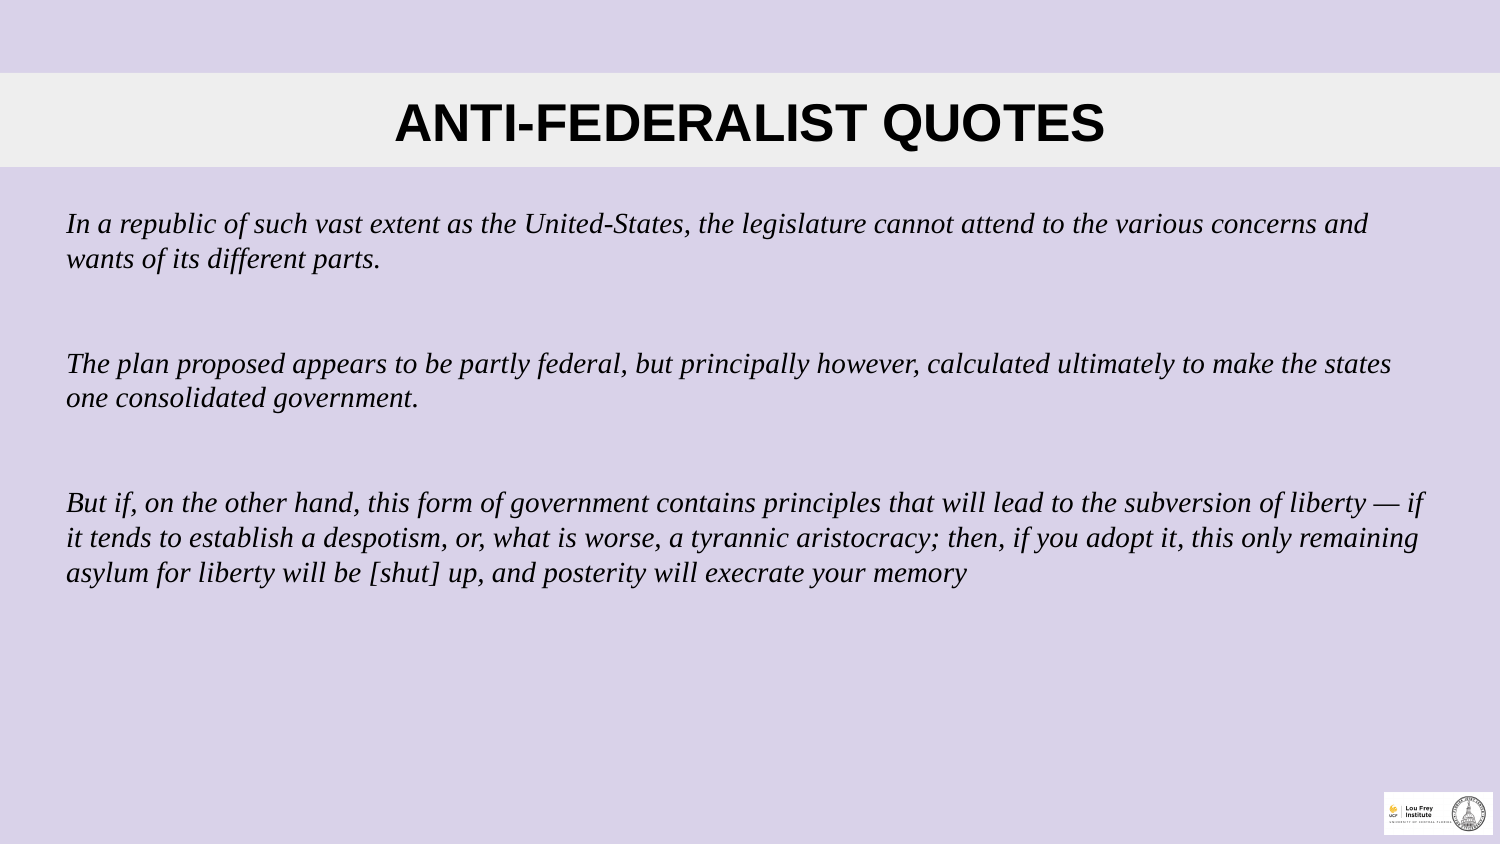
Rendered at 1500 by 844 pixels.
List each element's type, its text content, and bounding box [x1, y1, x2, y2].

title ANTI-FEDERALIST QUOTES [0, 72, 1500, 167]
picture [1383, 792, 1493, 836]
list In a republic of such vast extent as the United-States, the legislature cannot attend to the various concerns and wants of its different parts. The plan proposed appears to be partly federal, but principally however, calculated ultimately to make the states one consolidated government. But if, on the other hand, this form of government contains principles that will lead to the subversion of liberty — if it tends to establish a despotism, or, what is worse, a tyrannic aristocracy; then, if you adopt it, this only remaining asylum for liberty will be [shut] up, and posterity will execrate your memory [51, 189, 1449, 783]
